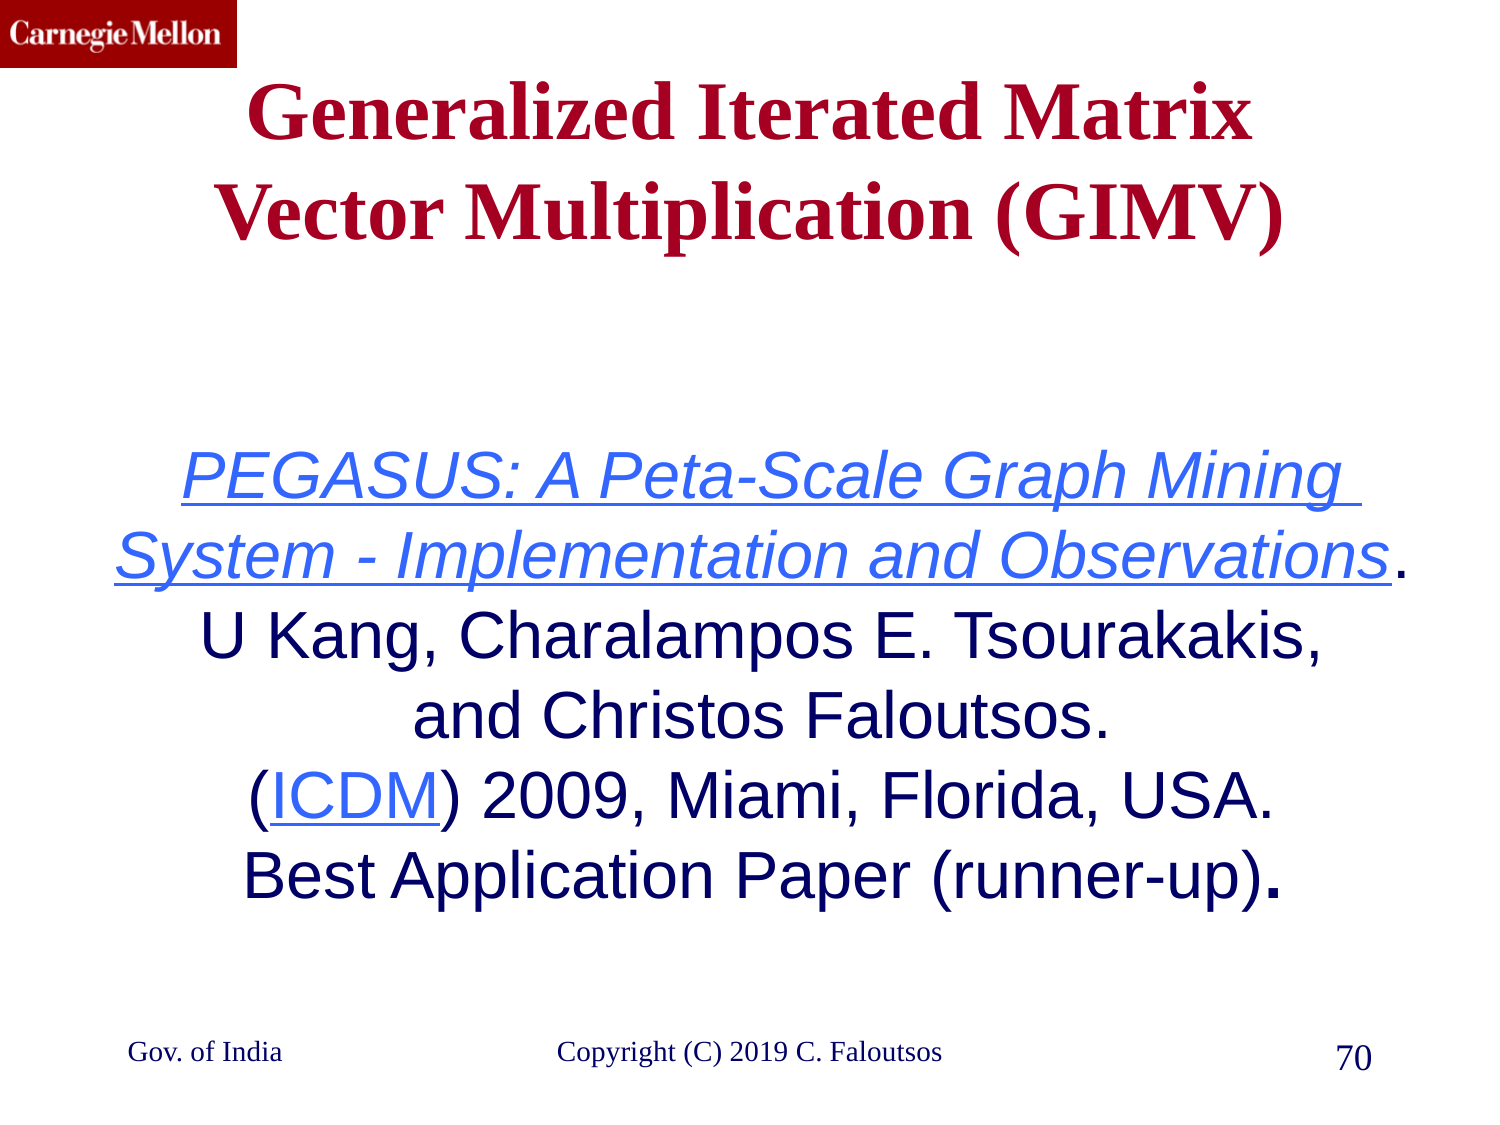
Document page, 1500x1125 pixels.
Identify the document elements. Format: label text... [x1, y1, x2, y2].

title Generalized Iterated Matrix Vector Multiplication (GIMV) [112, 99, 1388, 213]
picture [0, 0, 237, 68]
slide_number Gov. of India [112, 1024, 426, 1101]
footer Copyright (C) 2019 C. Faloutsos [512, 1024, 988, 1101]
slide_number 70 [1074, 1024, 1388, 1101]
text_box PEGASUS: A Peta-Scale Graph Mining System - Implementation and Observations. U Kang, Charalampos E. Tsourakakis, and Christos Faloutsos. (ICDM) 2009, Miami, Florida, USA. Best Application Paper (runner-up). [99, 424, 1444, 920]
